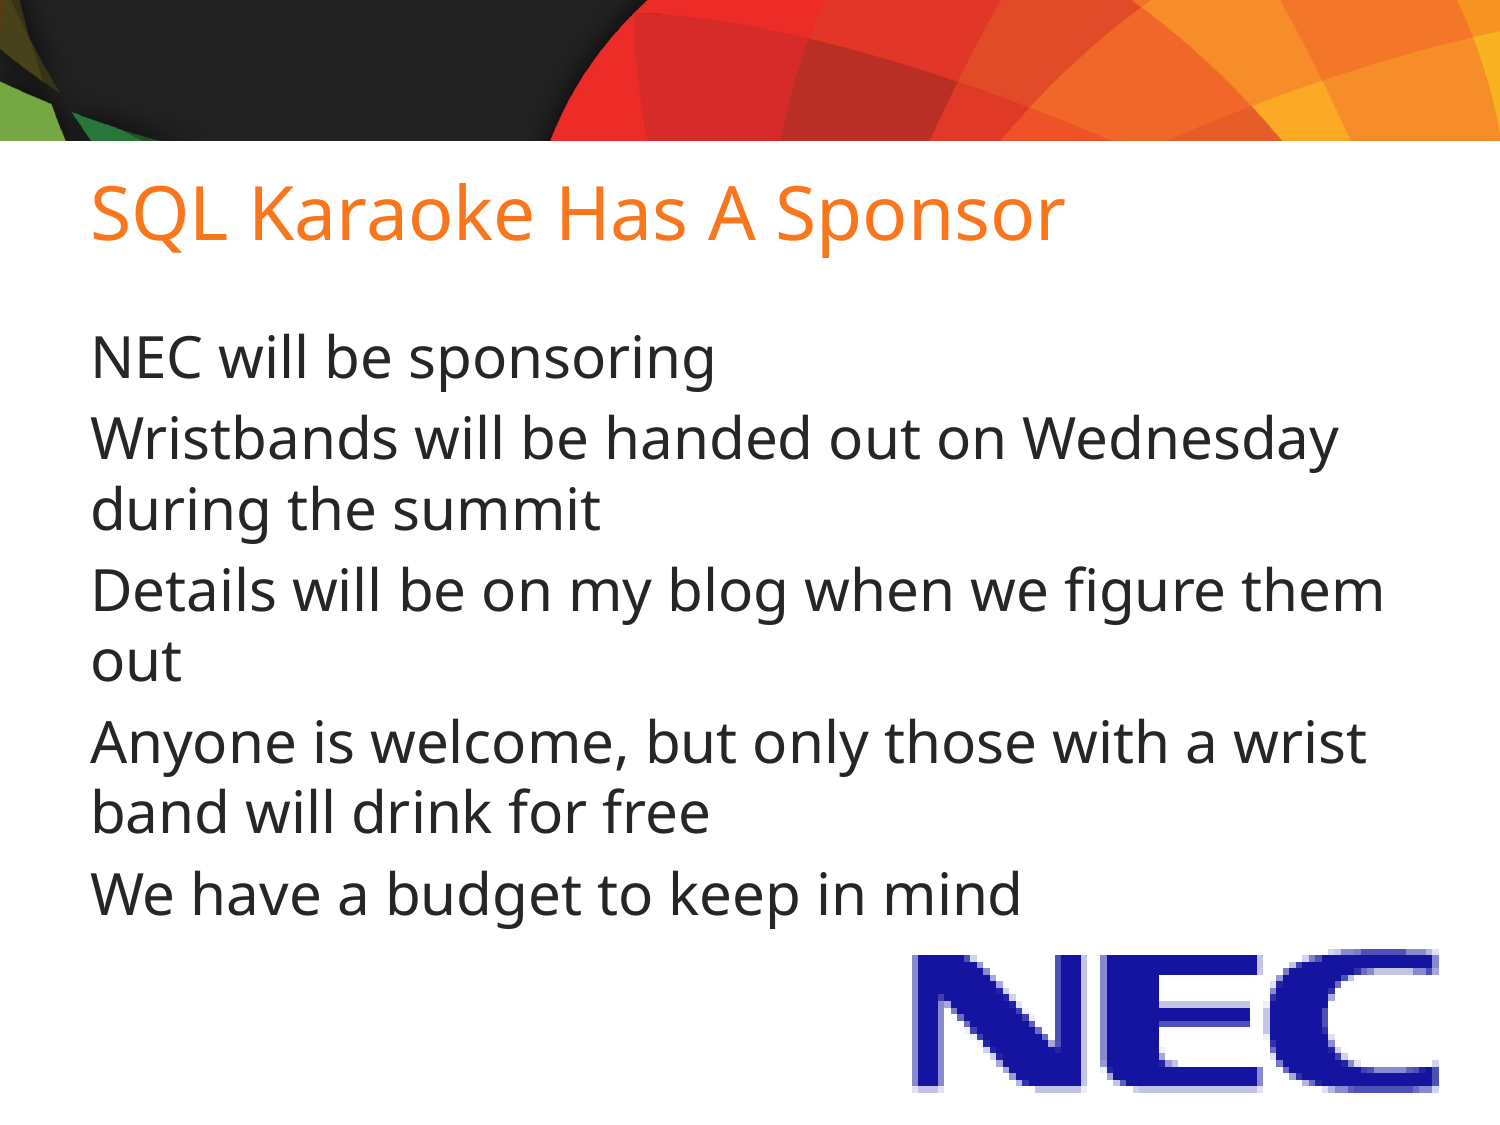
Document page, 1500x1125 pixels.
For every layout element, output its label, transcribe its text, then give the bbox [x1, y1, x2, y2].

list NEC will be sponsoring Wristbands will be handed out on Wednesday during the summit Details will be on my blog when we figure them out Anyone is welcome, but only those with a wrist band will drink for free We have a budget to keep in mind [75, 312, 1425, 1013]
picture [0, 0, 1500, 141]
title SQL Karaoke Has A Sponsor [75, 174, 1425, 288]
picture [912, 949, 1472, 1113]
